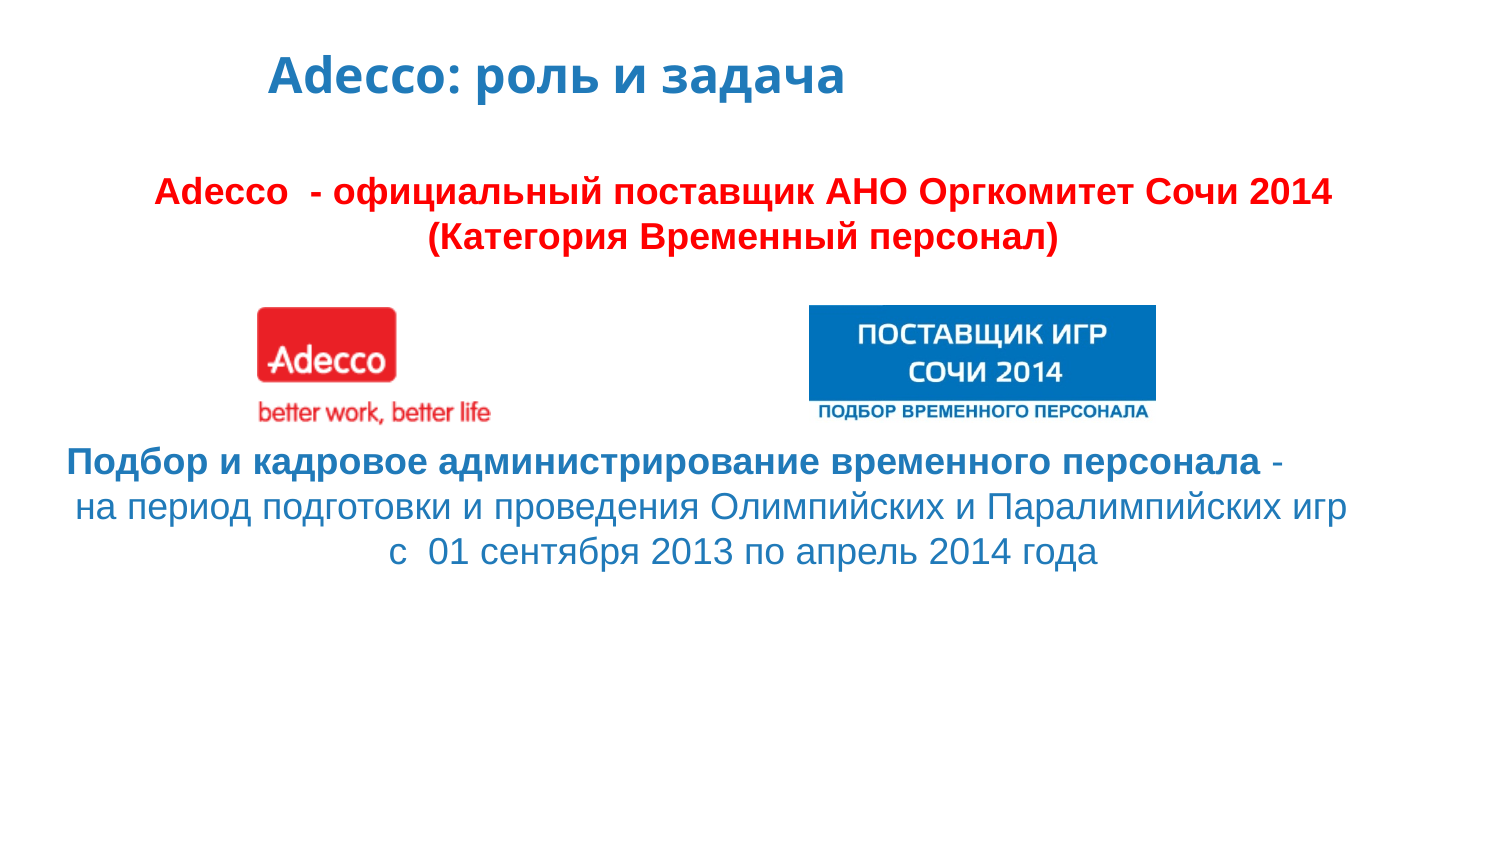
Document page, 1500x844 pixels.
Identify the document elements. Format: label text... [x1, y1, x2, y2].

picture [808, 305, 1156, 423]
picture [256, 307, 491, 441]
text_box Adecco: роль и задача [253, 32, 1294, 115]
text_box Adecco - официальный поставщик АНО Оргкомитет Сочи 2014 (Категория Временный персонал) Подбор и кадровое администрирование временного персонала - на период подготовки и проведения Олимпийских и Паралимпийских игр с 01 сентября 2013 по апрель 2014 года [48, 138, 1439, 691]
